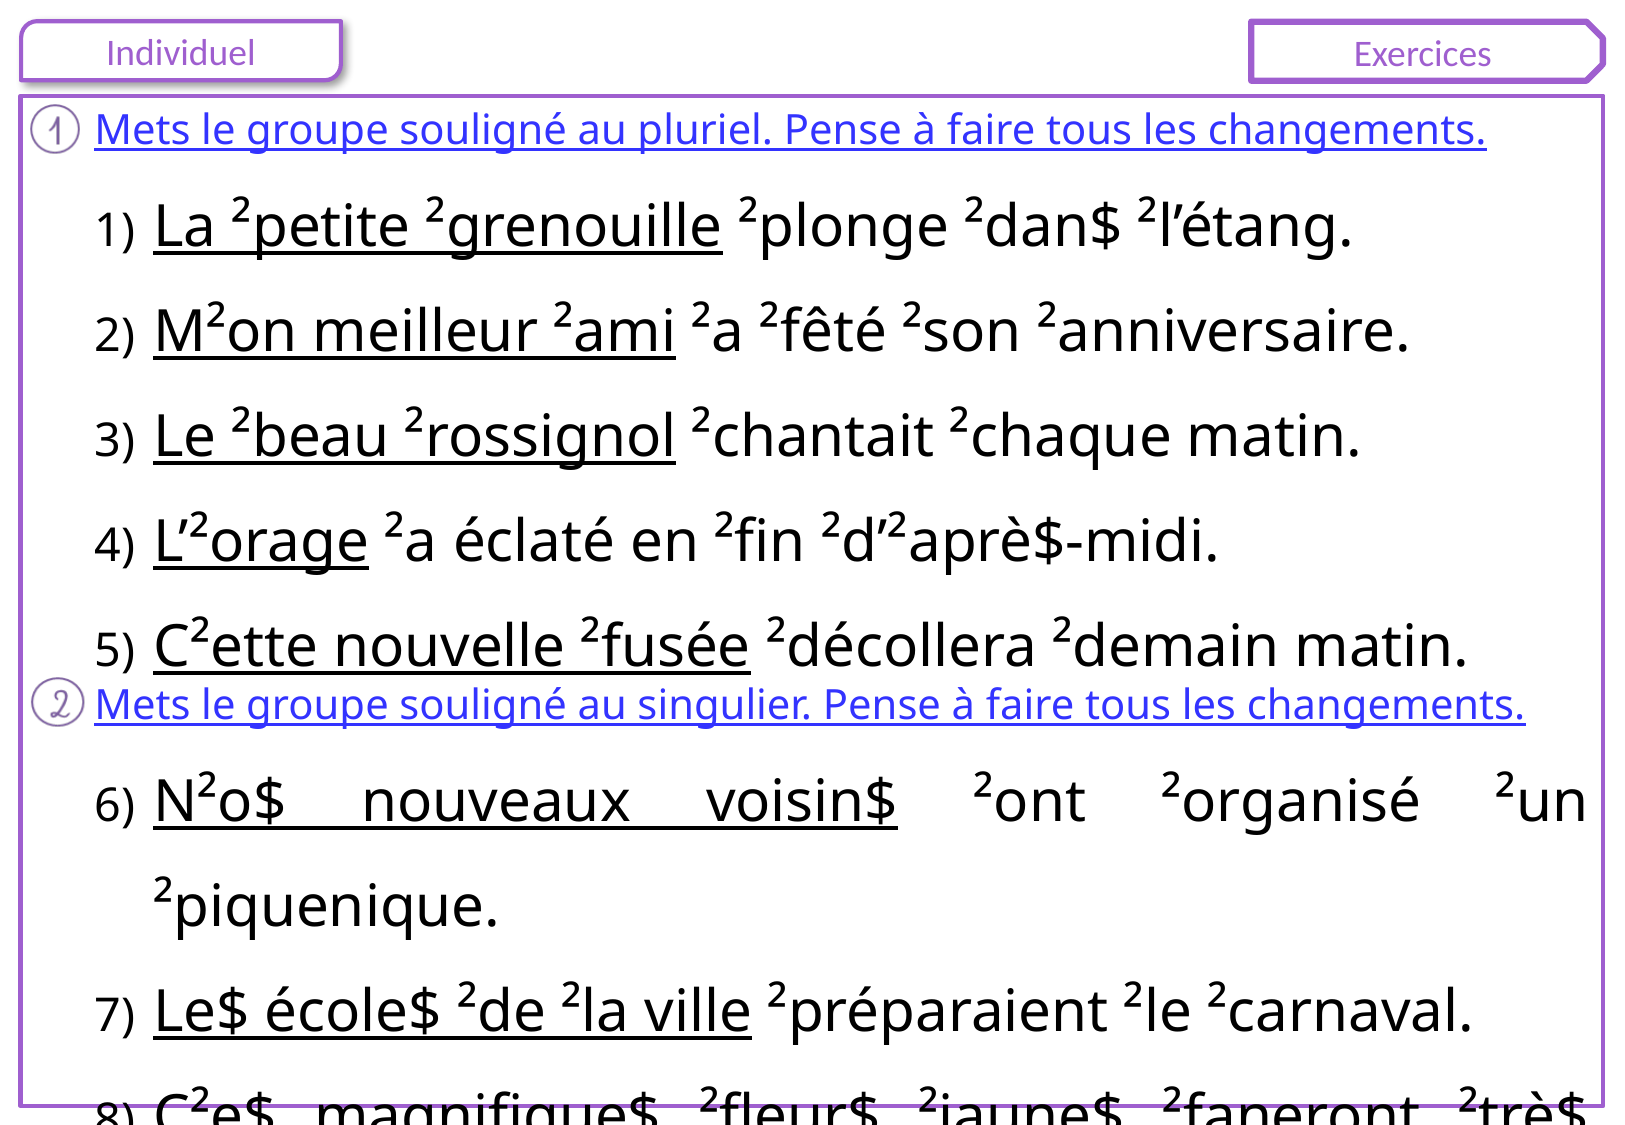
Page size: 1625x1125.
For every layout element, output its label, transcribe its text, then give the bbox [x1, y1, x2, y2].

list Mets le groupe souligné au pluriel. Pense à faire tous les changements. La ²petite ²grenouille ²plonge ²dan$ ²l’étang. M²on meilleur ²ami ²a ²fêté ²son ²anniversaire. Le ²beau ²rossignol ²chantait ²chaque matin. L’²orage ²a éclaté en ²fin ²d’²aprè$-midi. C²ette nouvelle ²fusée ²décollera ²demain matin. Mets le groupe souligné au singulier. Pense à faire tous les changements. N²o$ nouveaux voisin$ ²ont ²organisé ²un ²piquenique. Le$ école$ ²de ²la ville ²préparaient ²le ²carnaval. C²e$ magnifique$ ²fleur$ ²jaune$ ²faneront ²trè$ vite. [18, 94, 1605, 1108]
picture [18, 95, 97, 193]
picture [18, 668, 103, 765]
